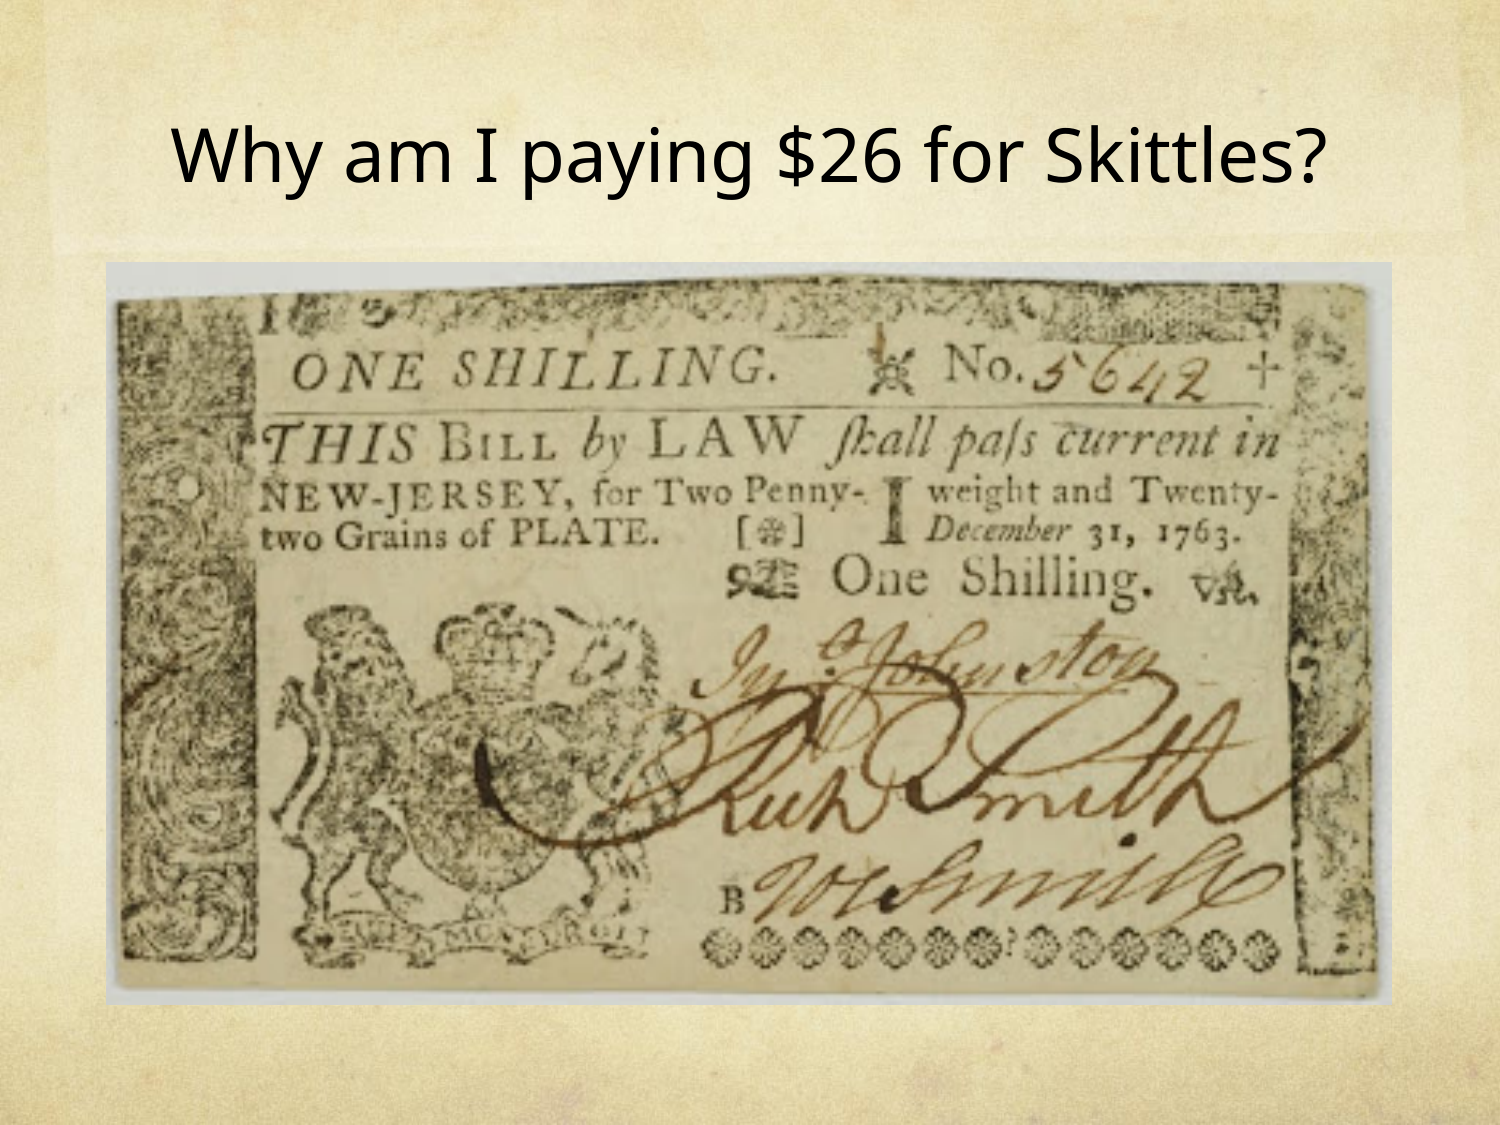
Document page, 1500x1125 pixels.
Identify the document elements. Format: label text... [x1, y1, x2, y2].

picture [0, 0, 1500, 1125]
title Why am I paying $26 for Skittles? [150, 82, 1350, 225]
